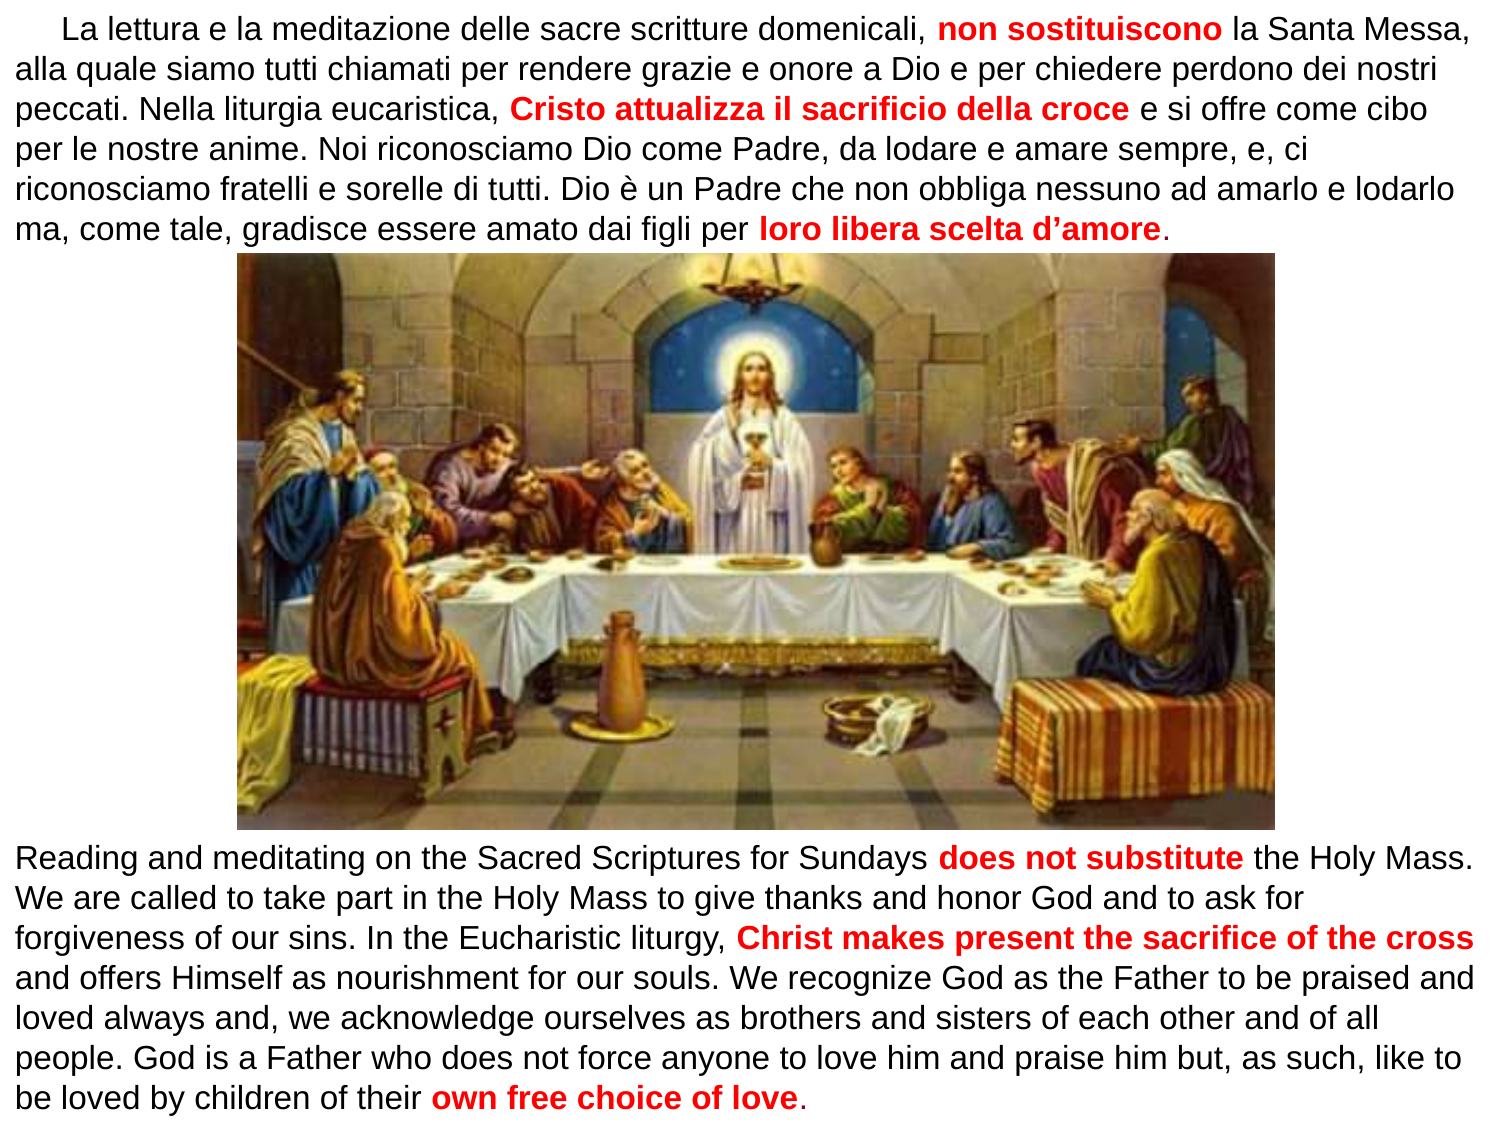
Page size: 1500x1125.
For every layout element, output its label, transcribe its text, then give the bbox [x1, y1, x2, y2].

picture [237, 253, 1275, 830]
text_box Reading and meditating on the Sacred Scriptures for Sundays does not substitute the Holy Mass. We are called to take part in the Holy Mass to give thanks and honor God and to ask for forgiveness of our sins. In the Eucharistic liturgy, Christ makes present the sacrifice of the cross and offers Himself as nourishment for our souls. We recognize God as the Father to be praised and loved always and, we acknowledge ourselves as brothers and sisters of each other and of all people. God is a Father who does not force anyone to love him and praise him but, as such, like to be loved by children of their own free choice of love. [0, 829, 1500, 1124]
text_box La lettura e la meditazione delle sacre scritture domenicali, non sostituiscono la Santa Messa, alla quale siamo tutti chiamati per rendere grazie e onore a Dio e per chiedere perdono dei nostri peccati. Nella liturgia eucaristica, Cristo attualizza il sacrificio della croce e si offre come cibo per le nostre anime. Noi riconosciamo Dio come Padre, da lodare e amare sempre, e, ci riconosciamo fratelli e sorelle di tutti. Dio è un Padre che non obbliga nessuno ad amarlo e lodarlo ma, come tale, gradisce essere amato dai figli per loro libera scelta d’amore. [0, 0, 1500, 255]
